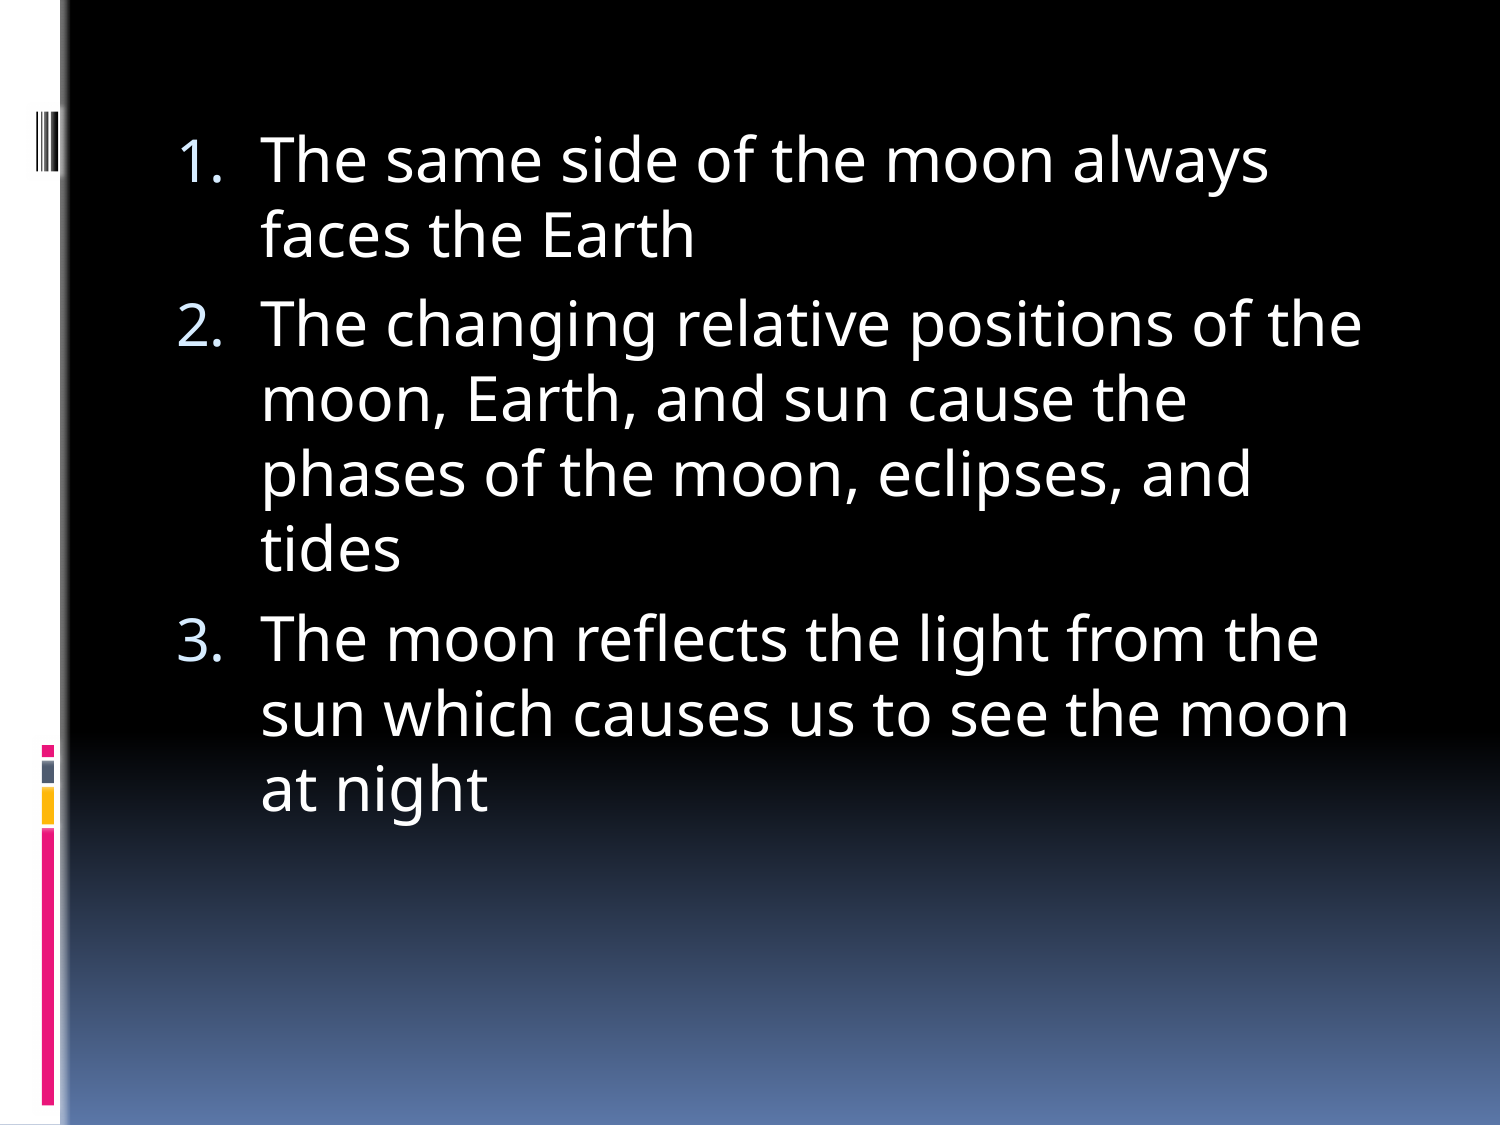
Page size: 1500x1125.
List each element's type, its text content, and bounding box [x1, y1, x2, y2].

list The same side of the moon always faces the Earth The changing relative positions of the moon, Earth, and sun cause the phases of the moon, eclipses, and tides The moon reflects the light from the sun which causes us to see the moon at night [150, 112, 1425, 1043]
